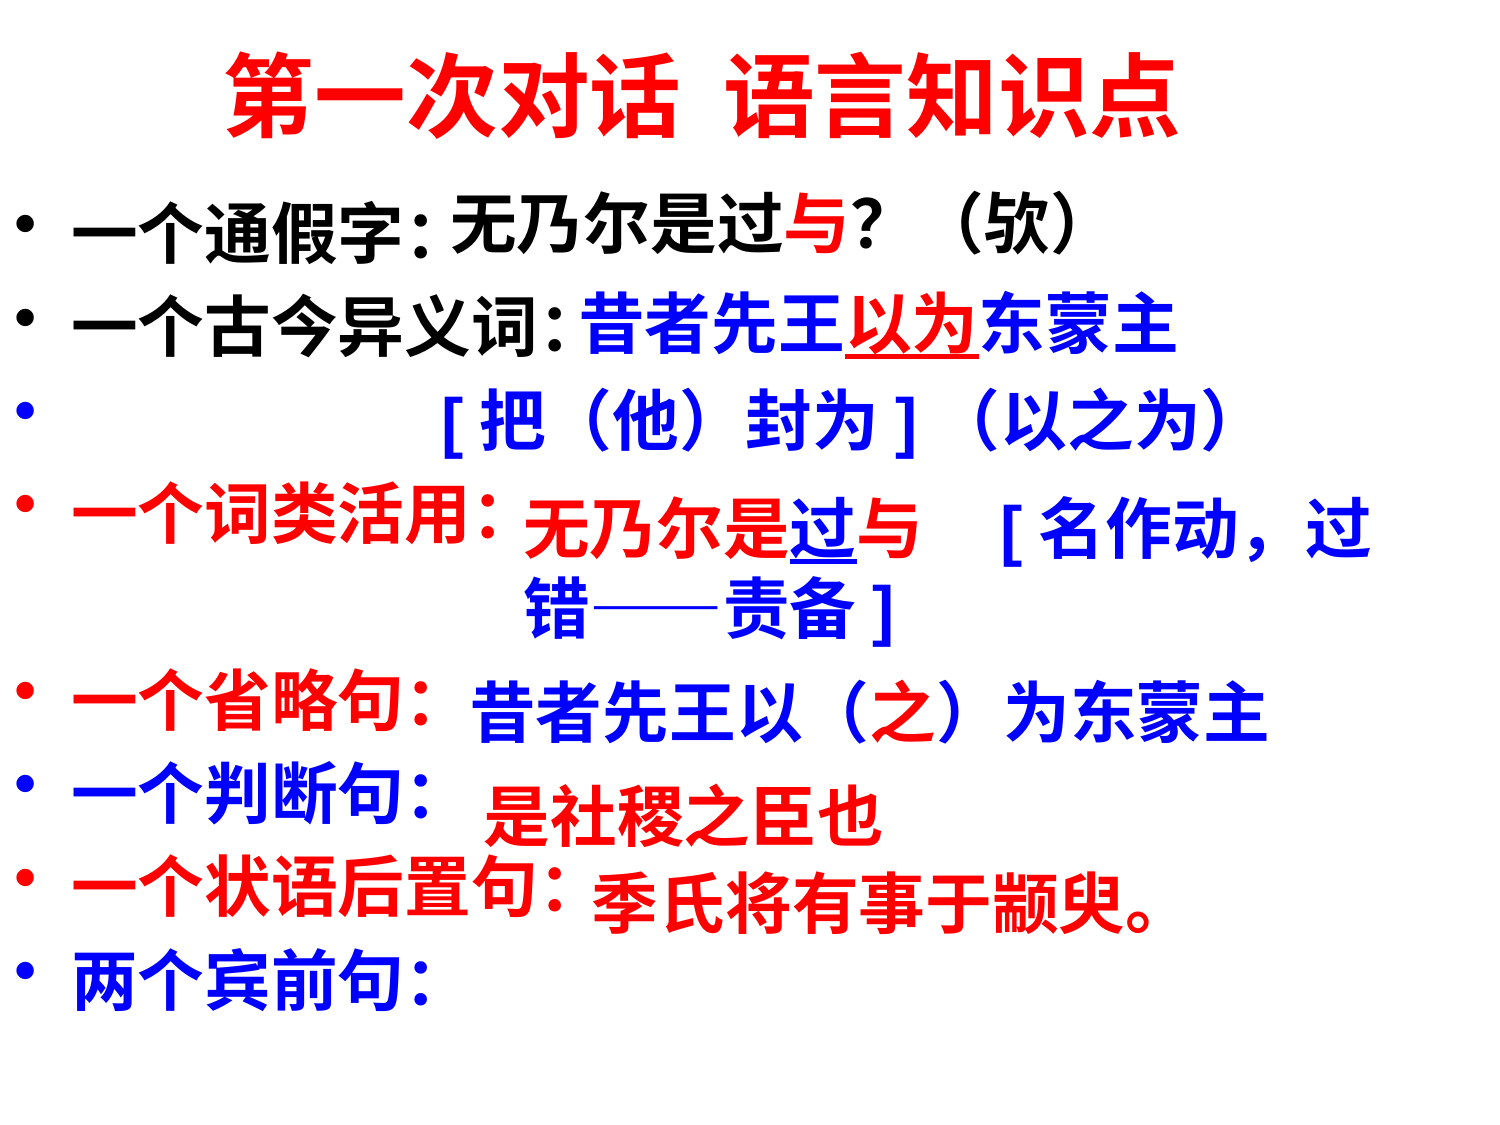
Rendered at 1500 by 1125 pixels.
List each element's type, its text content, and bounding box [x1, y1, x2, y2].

title 第一次对话 语言知识点 [64, 0, 1341, 184]
text_box 季氏将有事于颛臾。 [577, 854, 1300, 950]
list 一个通假字： 一个古今异义词： [把（他）封为]（以之为） 一个词类活用： 一个省略句： 一个判断句： 一个状语后置句： 两个宾前句： [0, 184, 1500, 1083]
text_box 无乃尔是过与 [名作动，过错——责备] [508, 479, 1438, 655]
text_box 昔者先王以（之）为东蒙主 [454, 663, 1488, 759]
text_box 无乃尔是过与？（欤） [412, 174, 1155, 270]
text_box 昔者先王以为东蒙主 [437, 274, 1320, 370]
text_box 是社稷之臣也 [468, 767, 1325, 863]
